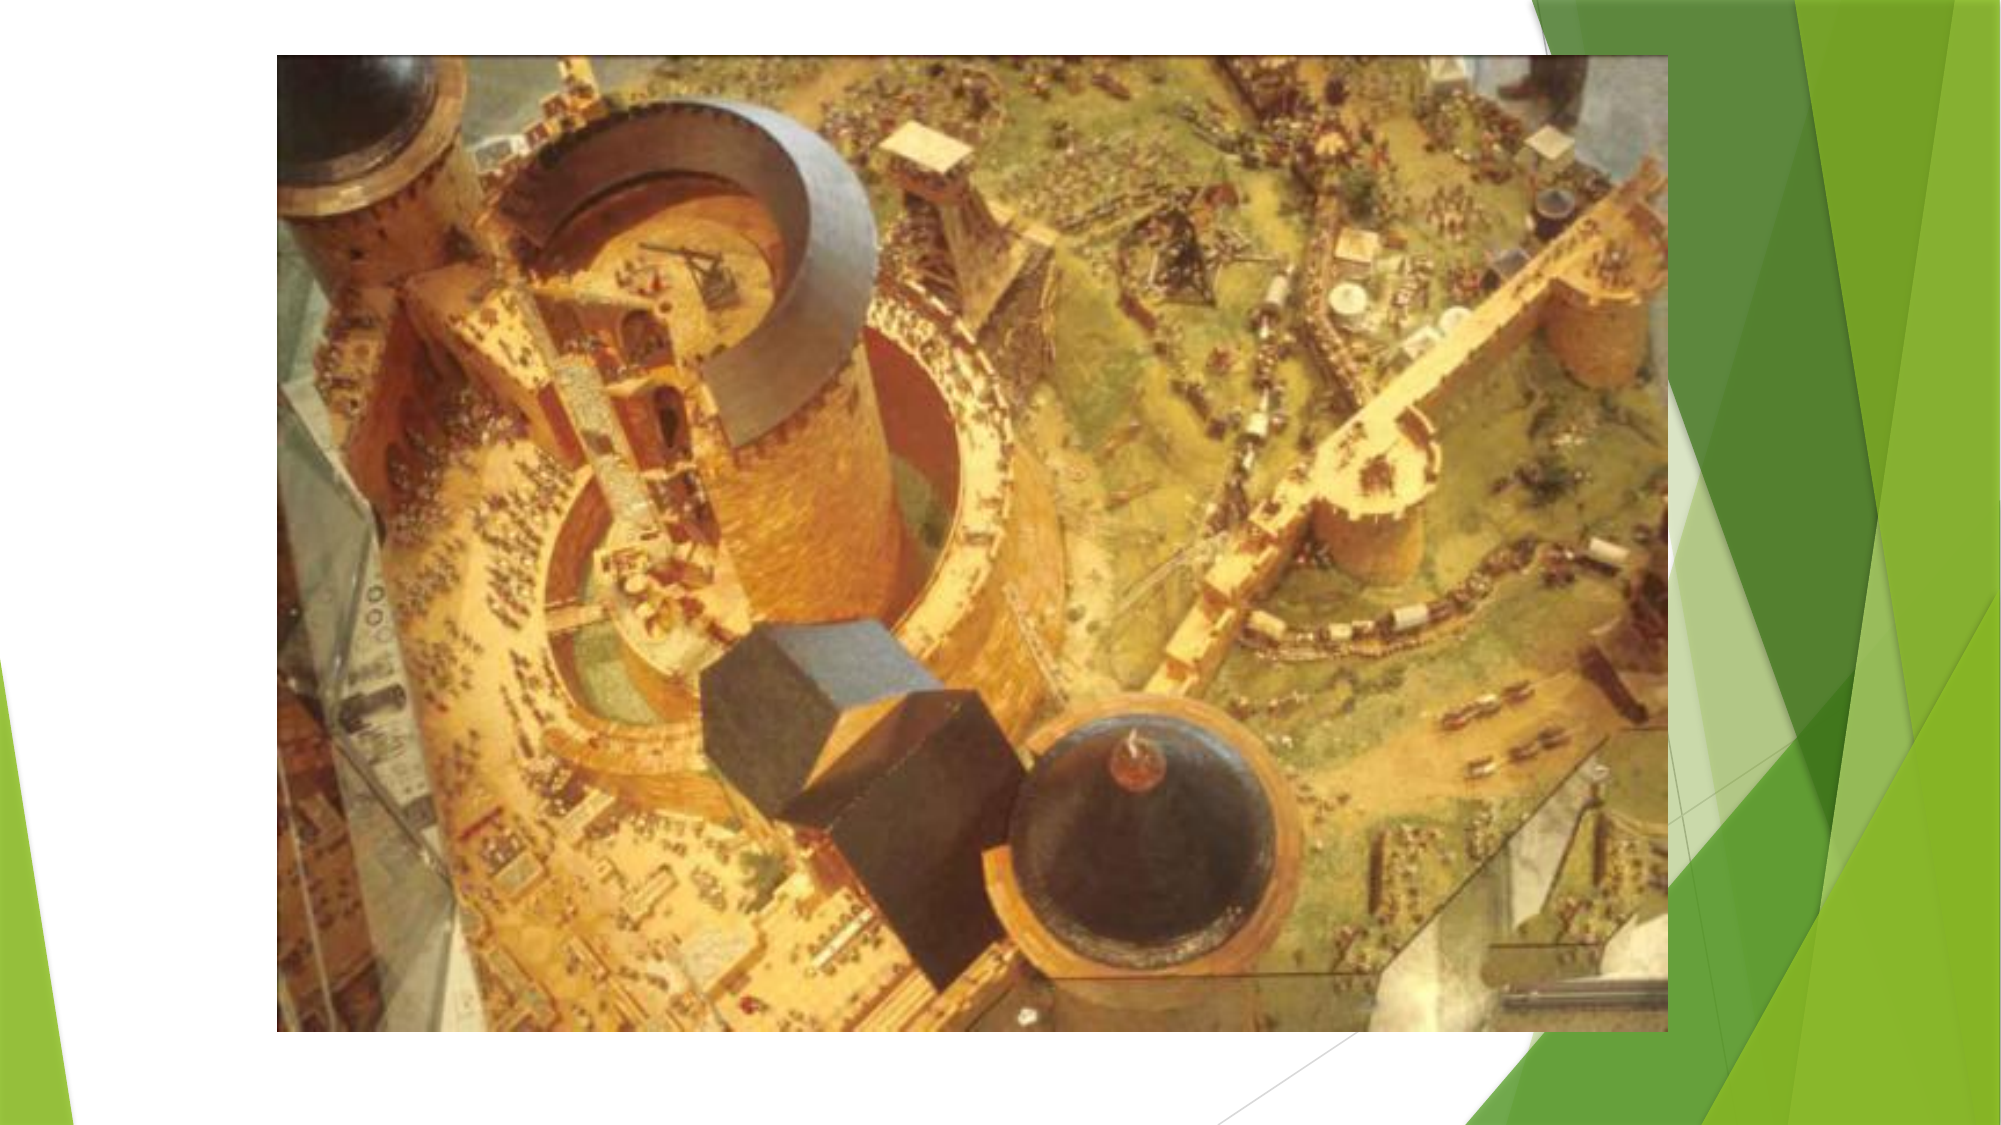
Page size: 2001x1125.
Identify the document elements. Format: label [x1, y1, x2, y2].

list [277, 55, 1669, 1032]
